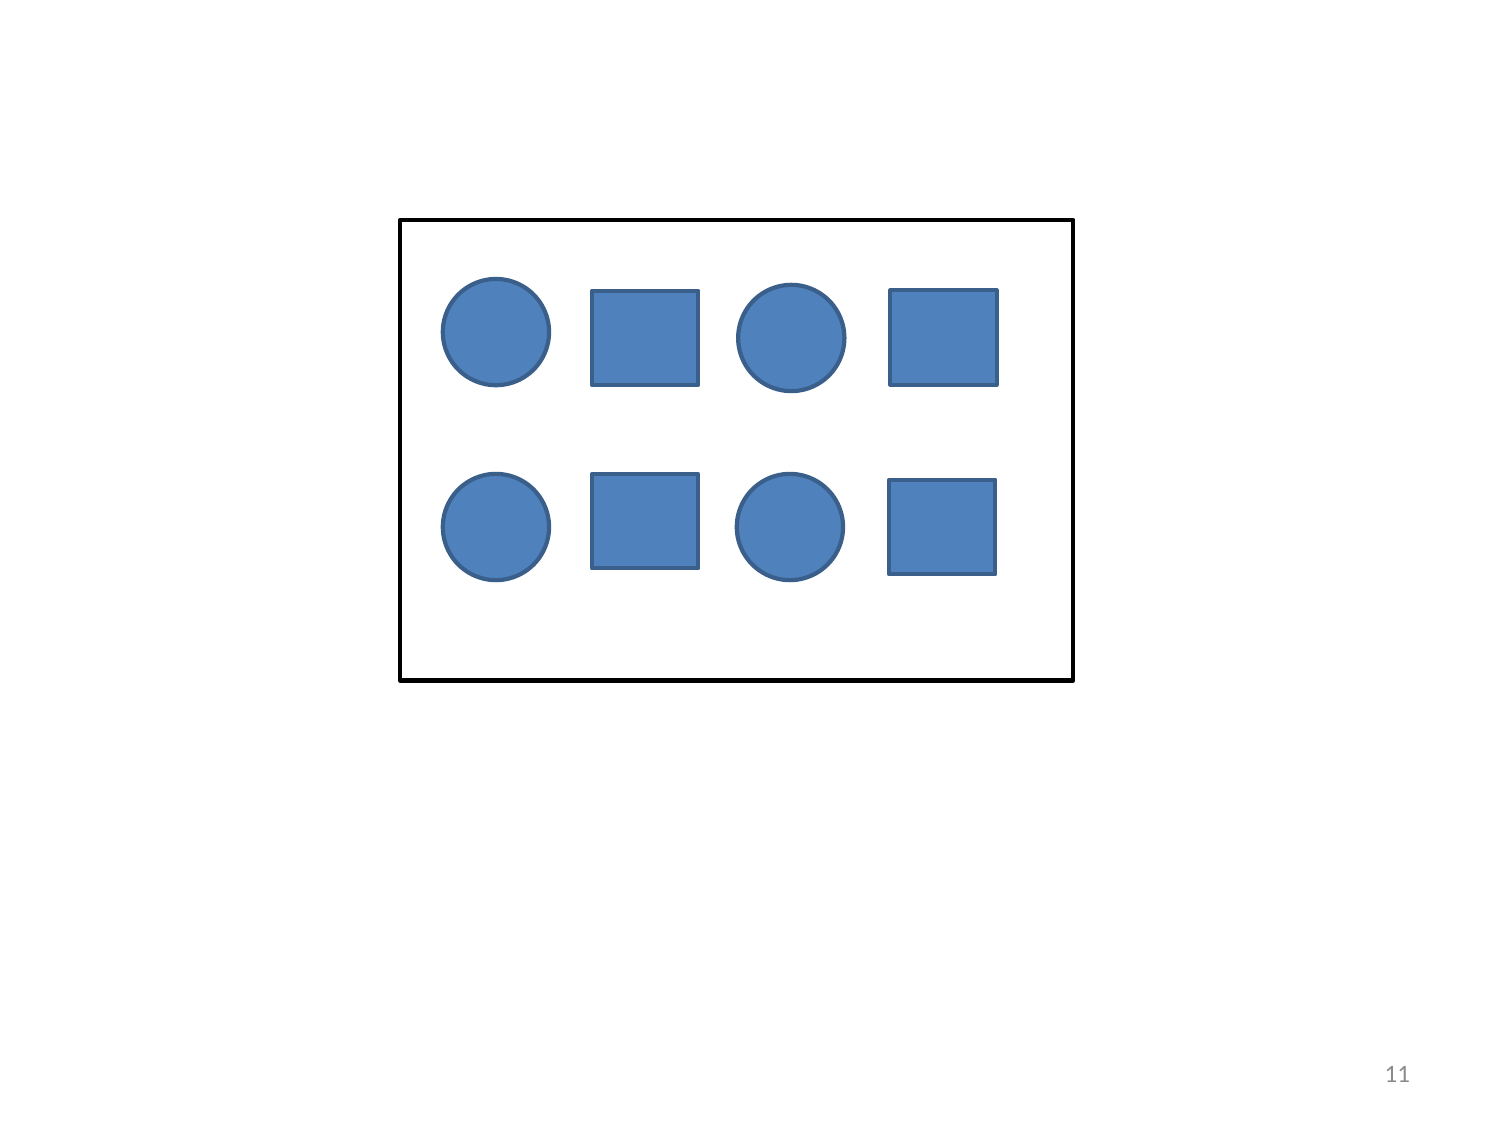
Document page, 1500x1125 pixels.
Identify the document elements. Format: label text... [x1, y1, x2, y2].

slide_number 11 [1074, 1042, 1425, 1103]
text_box [590, 289, 700, 387]
text_box [440, 471, 552, 583]
text_box [440, 276, 552, 388]
text_box [734, 471, 846, 583]
text_box [590, 472, 700, 570]
text_box [736, 282, 847, 394]
text_box [888, 288, 999, 387]
text_box [398, 218, 1075, 683]
text_box [887, 478, 997, 576]
